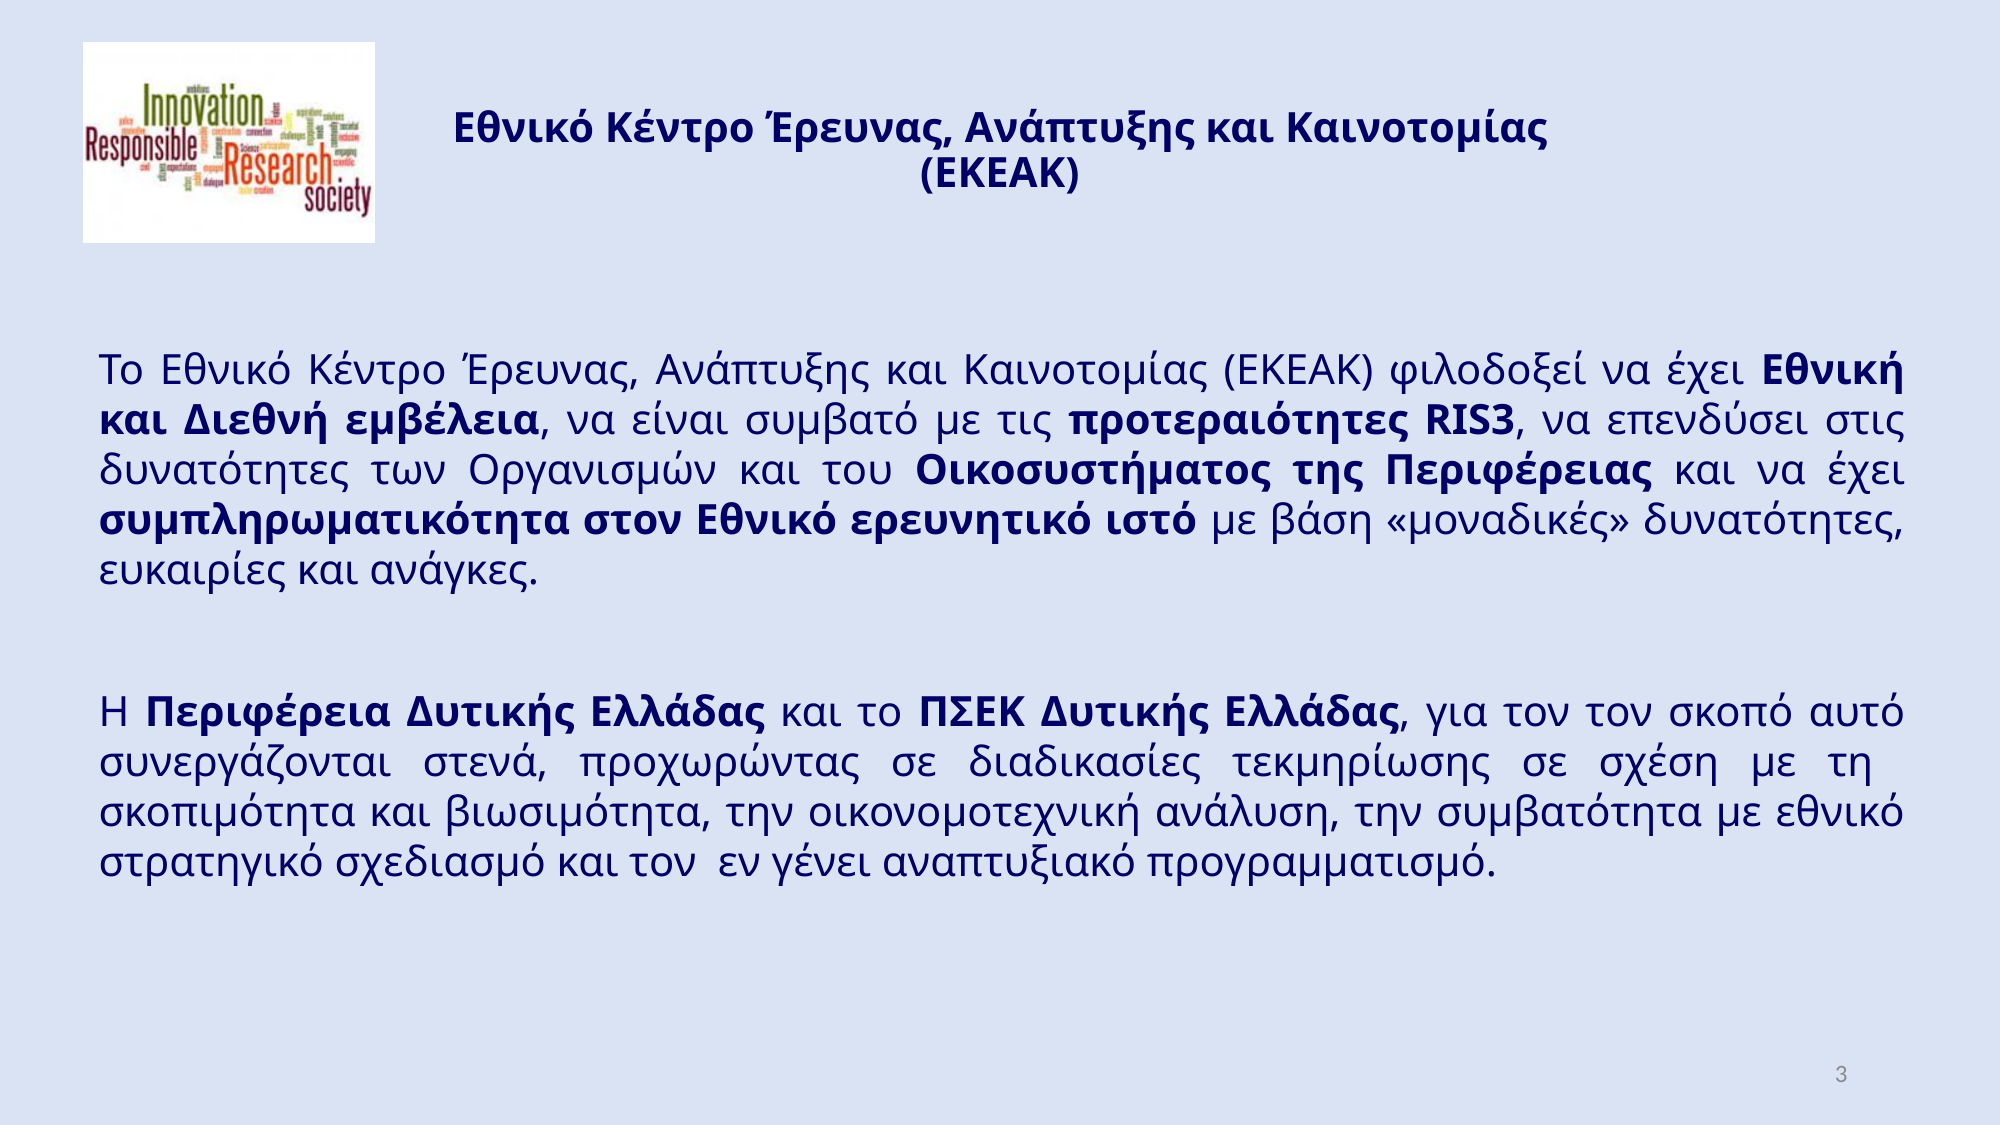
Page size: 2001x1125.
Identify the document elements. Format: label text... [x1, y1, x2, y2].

slide_number 3 [1412, 1042, 1863, 1103]
picture [83, 42, 375, 243]
title Εθνικό Κέντρο Έρευνας, Ανάπτυξης και Καινοτομίας (ΕΚΕΑΚ) [137, 42, 1863, 261]
list Το Εθνικό Κέντρο Έρευνας, Ανάπτυξης και Καινοτομίας (ΕΚΕΑΚ) φιλοδοξεί να έχει Εθνική και Διεθνή εμβέλεια, να είναι συμβατό με τις προτεραιότητες RIS3, να επενδύσει στις δυνατότητες των Οργανισμών και του Οικοσυστήματος της Περιφέρειας και να έχει συμπληρωματικότητα στον Εθνικό ερευνητικό ιστό με βάση «μοναδικές» δυνατότητες, ευκαιρίες και ανάγκες. Η Περιφέρεια Δυτικής Ελλάδας και το ΠΣΕΚ Δυτικής Ελλάδας, για τον τον σκοπό αυτό συνεργάζονται στενά, προχωρώντας σε διαδικασίες τεκμηρίωσης σε σχέση με τη σκοπιμότητα και βιωσιμότητα, την οικονομοτεχνική ανάλυση, την συμβατότητα με εθνικό στρατηγικό σχεδιασμό και τον εν γένει αναπτυξιακό προγραμματισμό. [83, 334, 1921, 1049]
